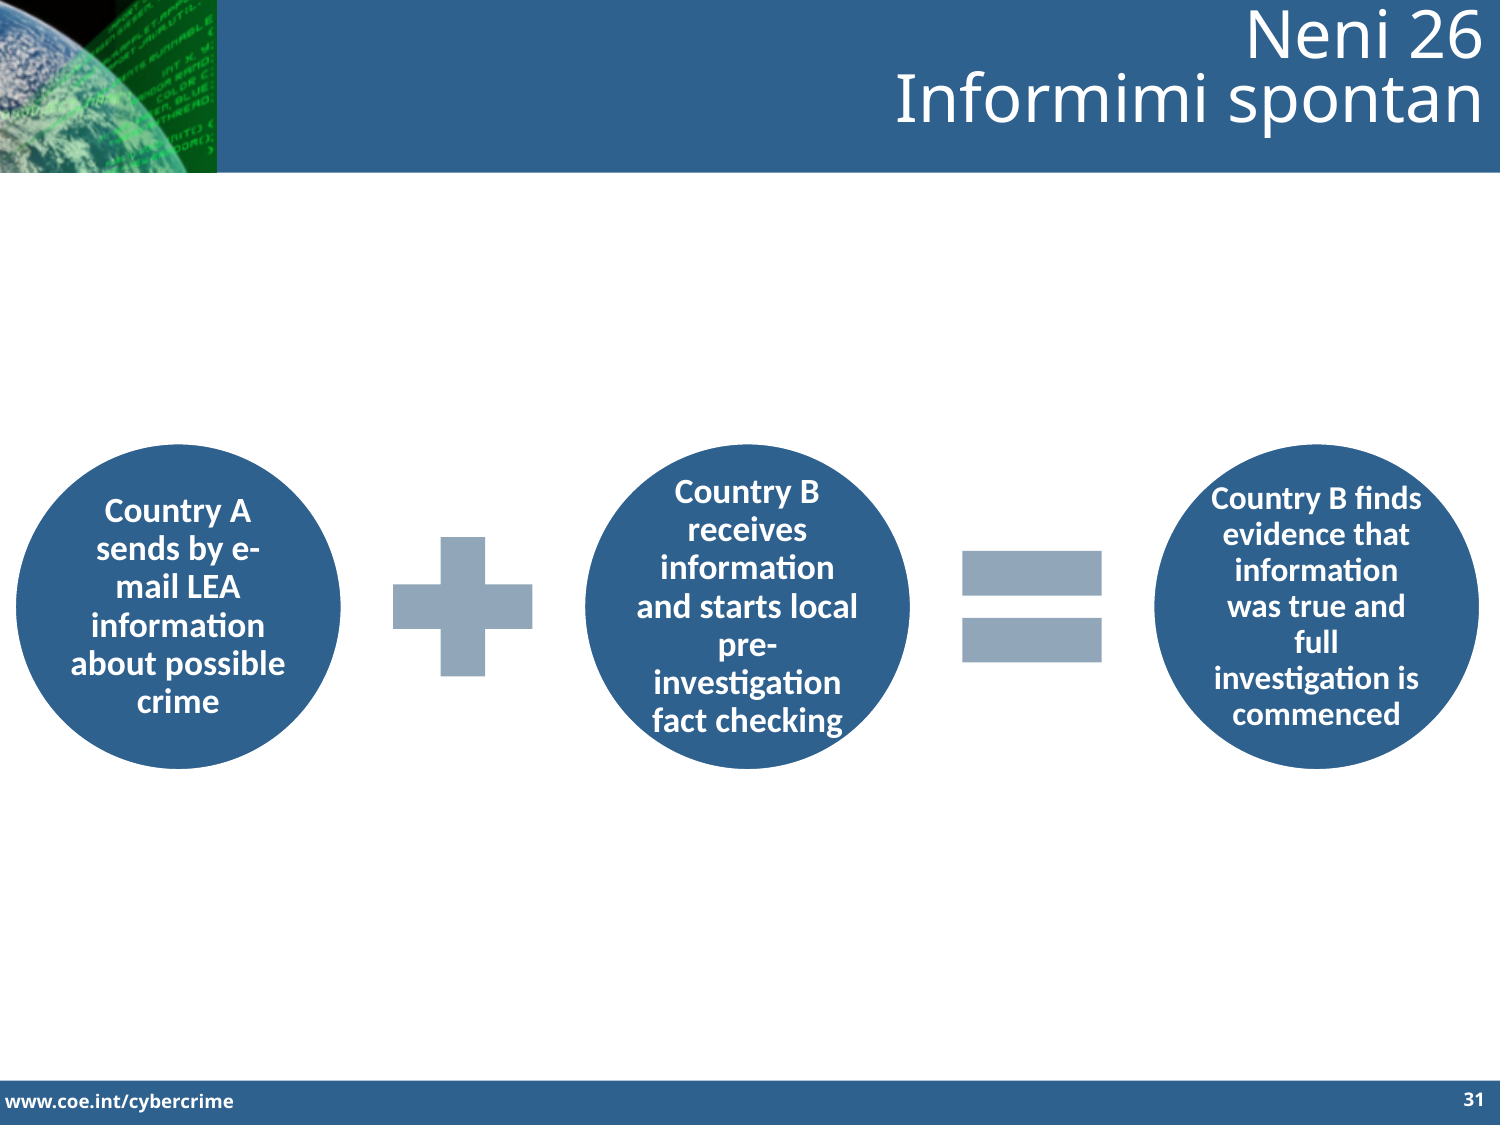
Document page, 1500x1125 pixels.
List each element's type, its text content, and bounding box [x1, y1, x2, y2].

slide_number 31 [1149, 1079, 1500, 1125]
text_box Neni 26 Informimi spontan [410, 0, 1500, 148]
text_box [14, 173, 1480, 1048]
picture [0, 1, 217, 173]
